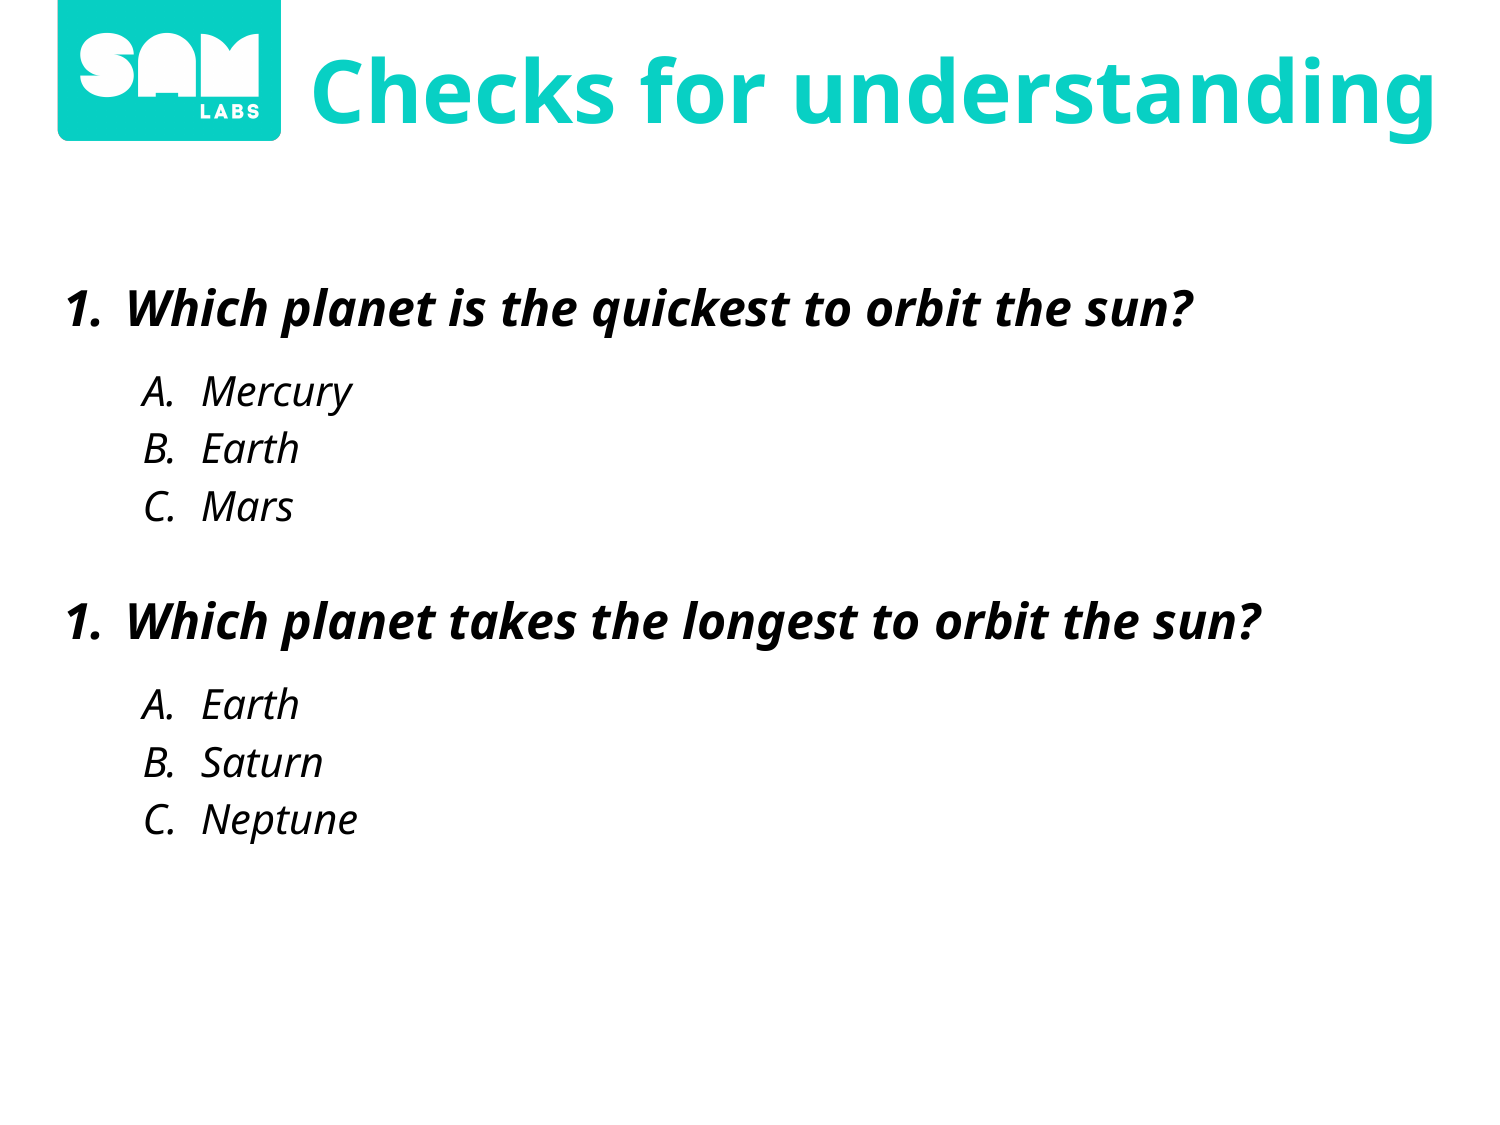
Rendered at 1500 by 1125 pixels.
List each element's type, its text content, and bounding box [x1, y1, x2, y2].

text_box Checks for understanding [286, 39, 1440, 142]
picture [0, 0, 281, 142]
text_box Which planet is the quickest to orbit the sun? Mercury Earth Mars Which planet takes the longest to orbit the sun? Earth Saturn Neptune [35, 272, 1464, 907]
